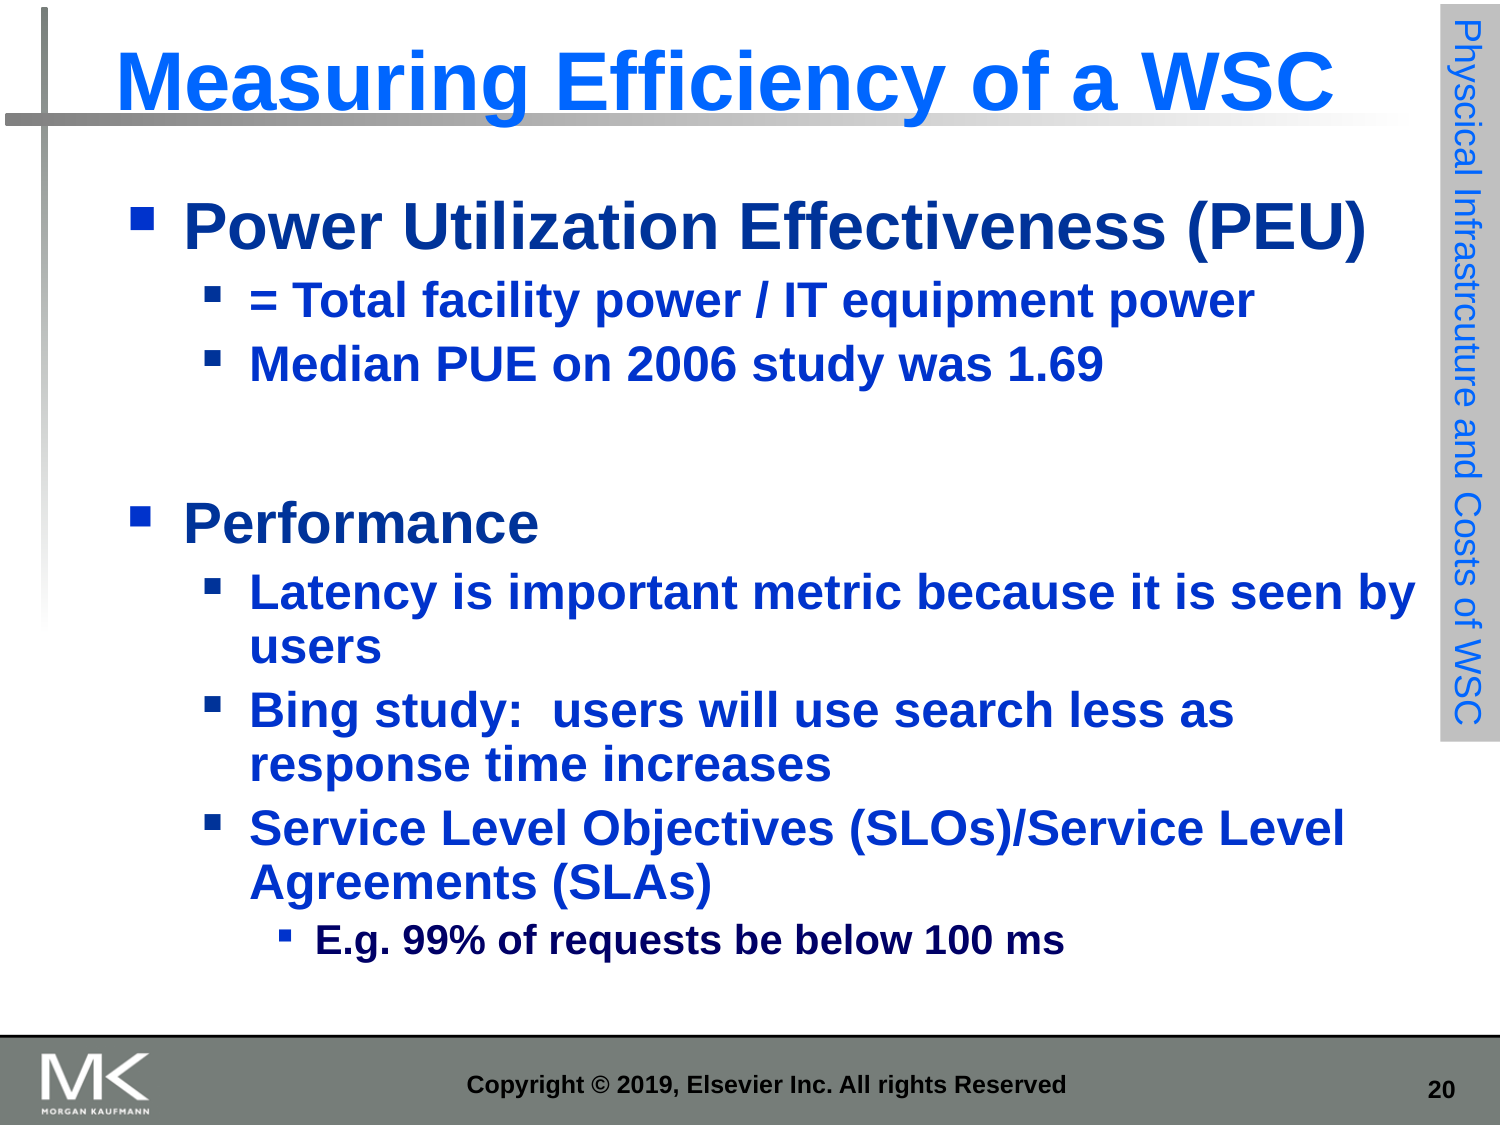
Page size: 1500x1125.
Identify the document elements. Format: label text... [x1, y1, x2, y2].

title Measuring Efficiency of a WSC [100, 17, 1440, 135]
footer Copyright © 2019, Elsevier Inc. All rights Reserved [170, 1046, 1365, 1106]
text_box Physcical Infrastrcuture and Costs of WSC [1440, 4, 1500, 742]
list Power Utilization Effectiveness (PEU) = Total facility power / IT equipment power Median PUE on 2006 study was 1.69 Performance Latency is important metric because it is seen by users Bing study: users will use search less as response time increases Service Level Objectives (SLOs)/Service Level Agreements (SLAs) E.g. 99% of requests be below 100 ms [111, 184, 1436, 1024]
picture [29, 1046, 160, 1123]
